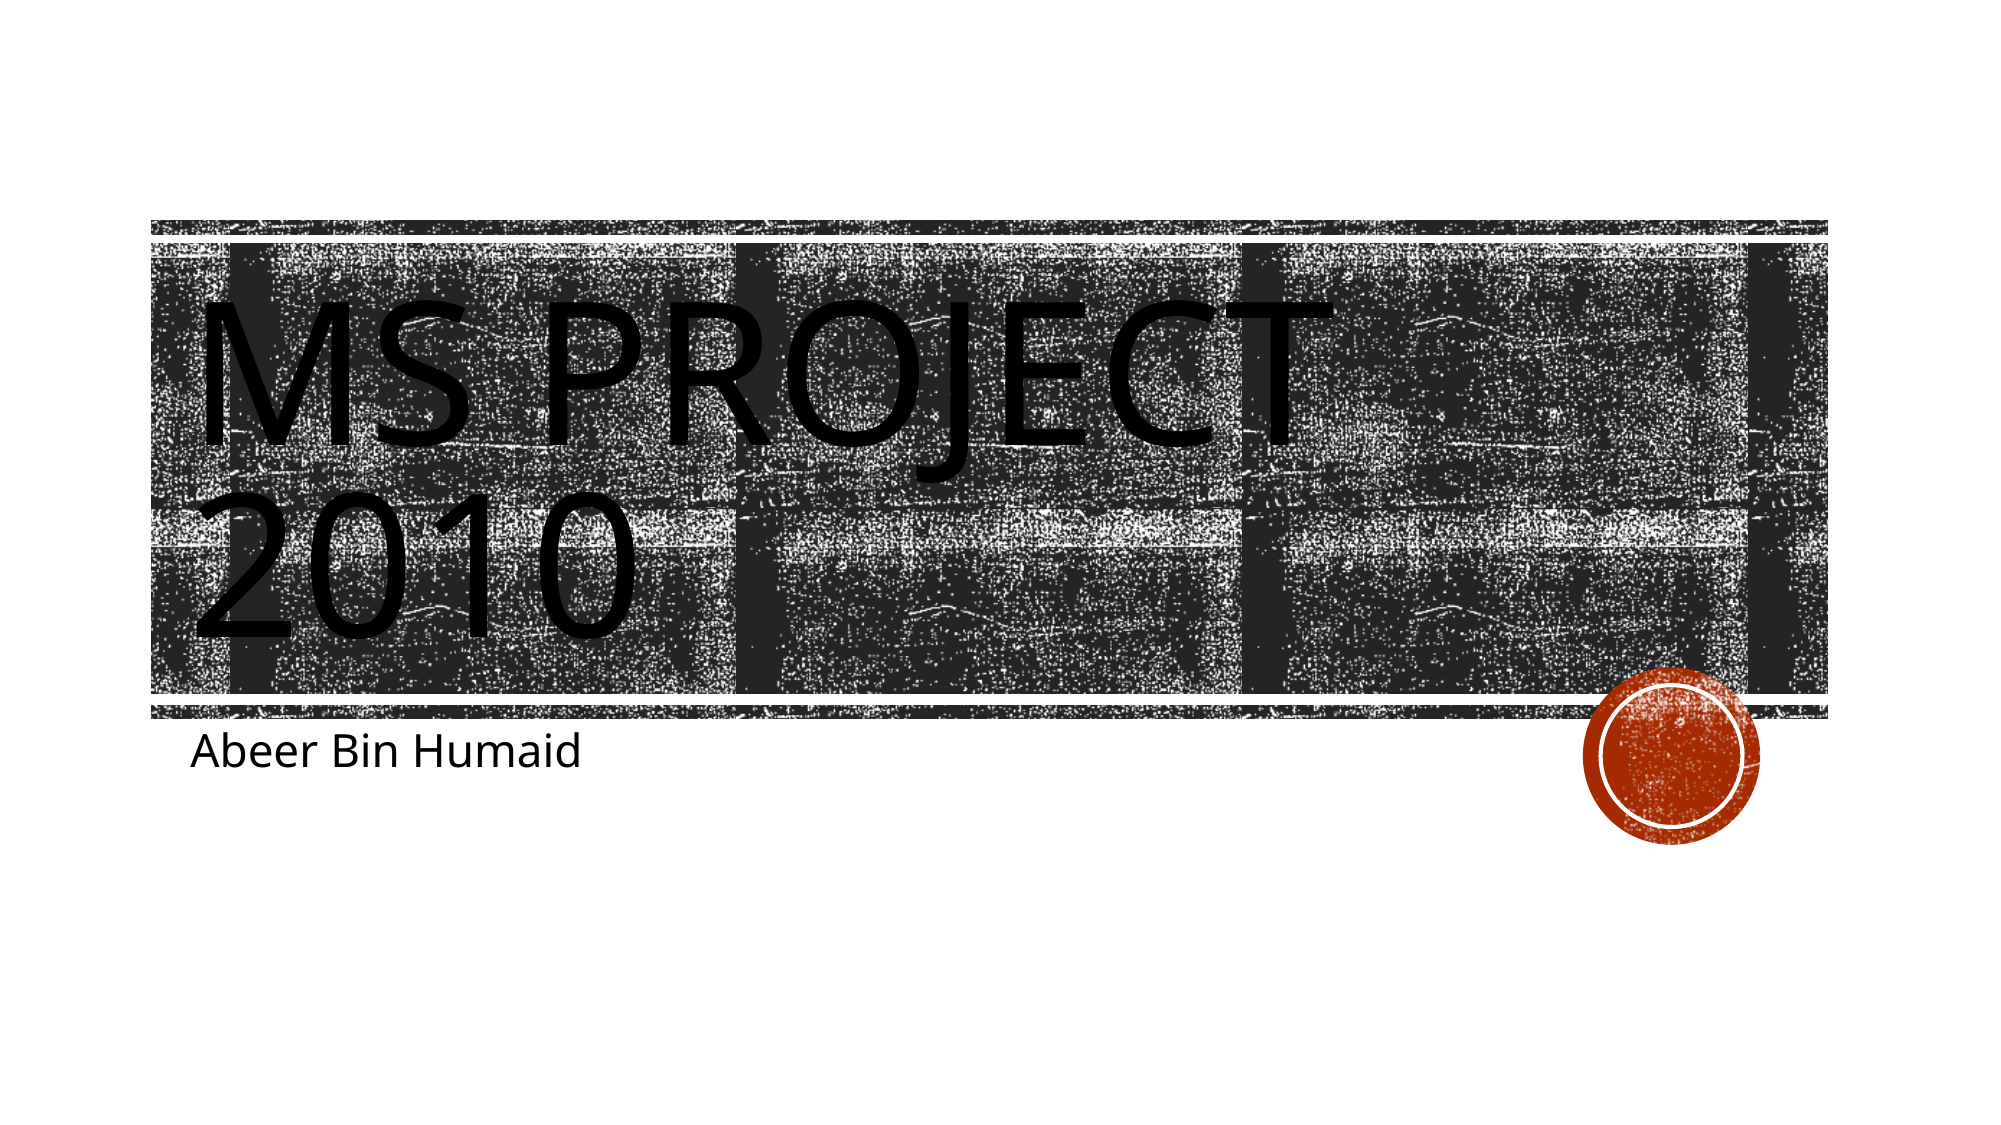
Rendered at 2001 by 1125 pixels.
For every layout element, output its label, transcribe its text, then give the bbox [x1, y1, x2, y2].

subtitle Abeer Bin Humaid [175, 720, 1470, 896]
title MS project 2010 [172, 234, 1808, 733]
